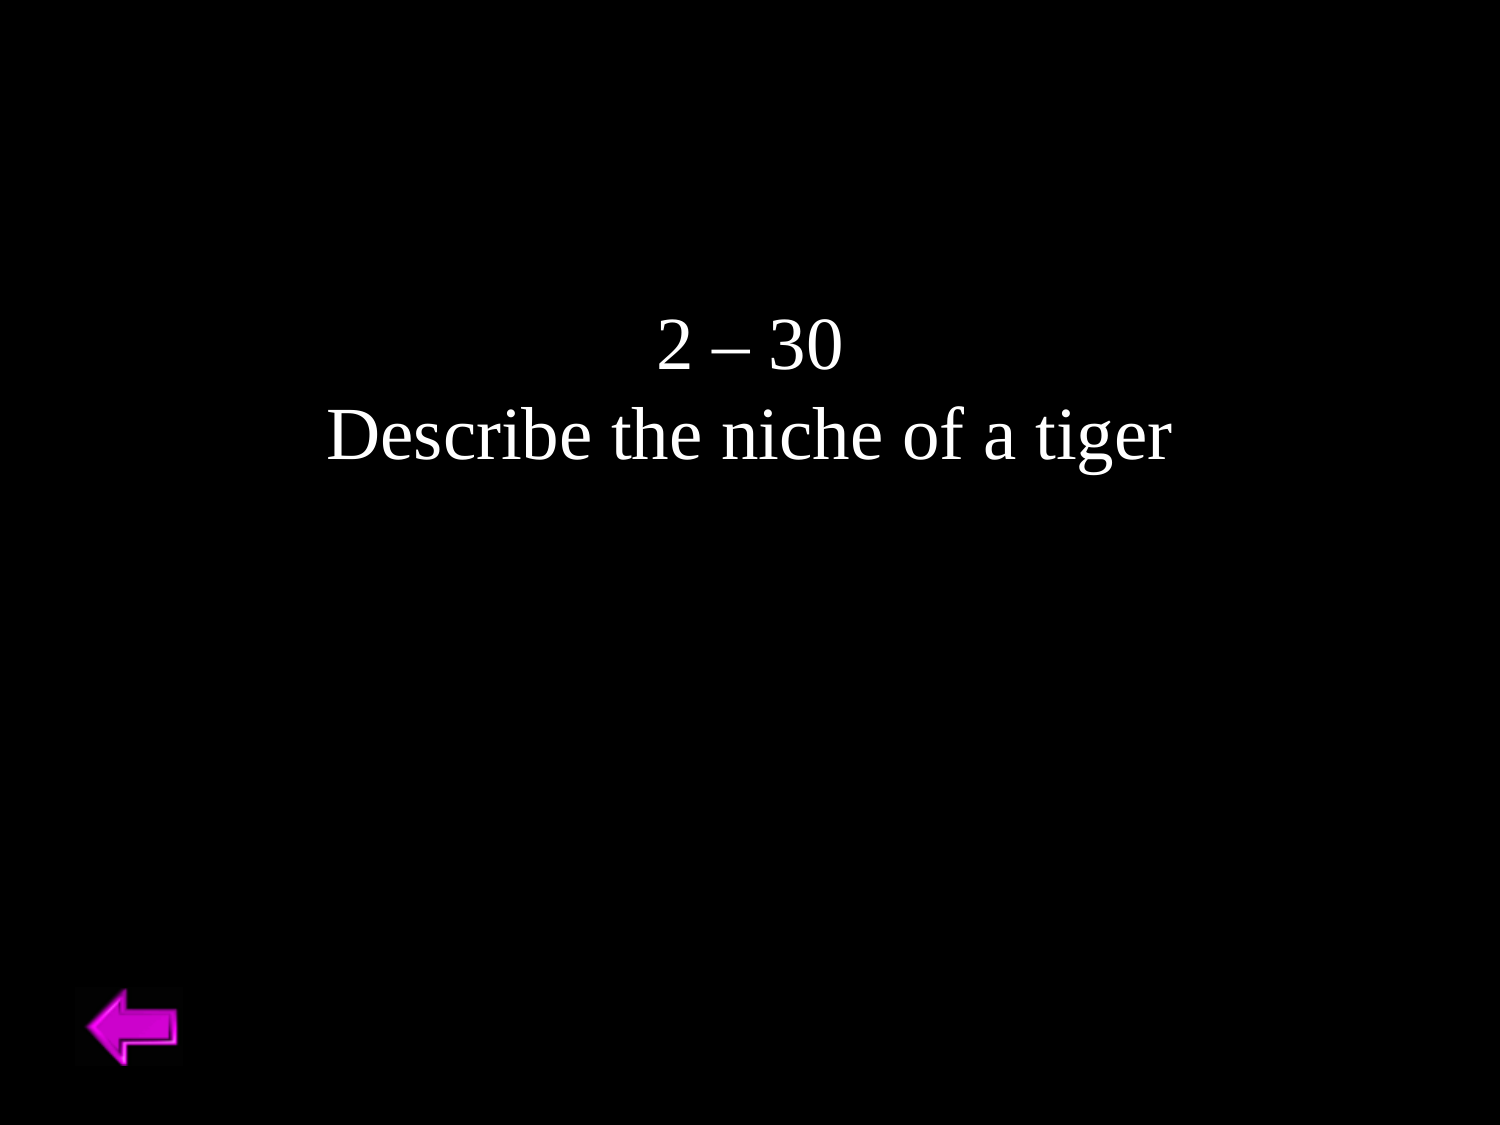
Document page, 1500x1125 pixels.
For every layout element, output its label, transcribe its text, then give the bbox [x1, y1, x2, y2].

picture [74, 987, 183, 1066]
text_box 2 – 30 Describe the niche of a tiger [12, 287, 1488, 483]
